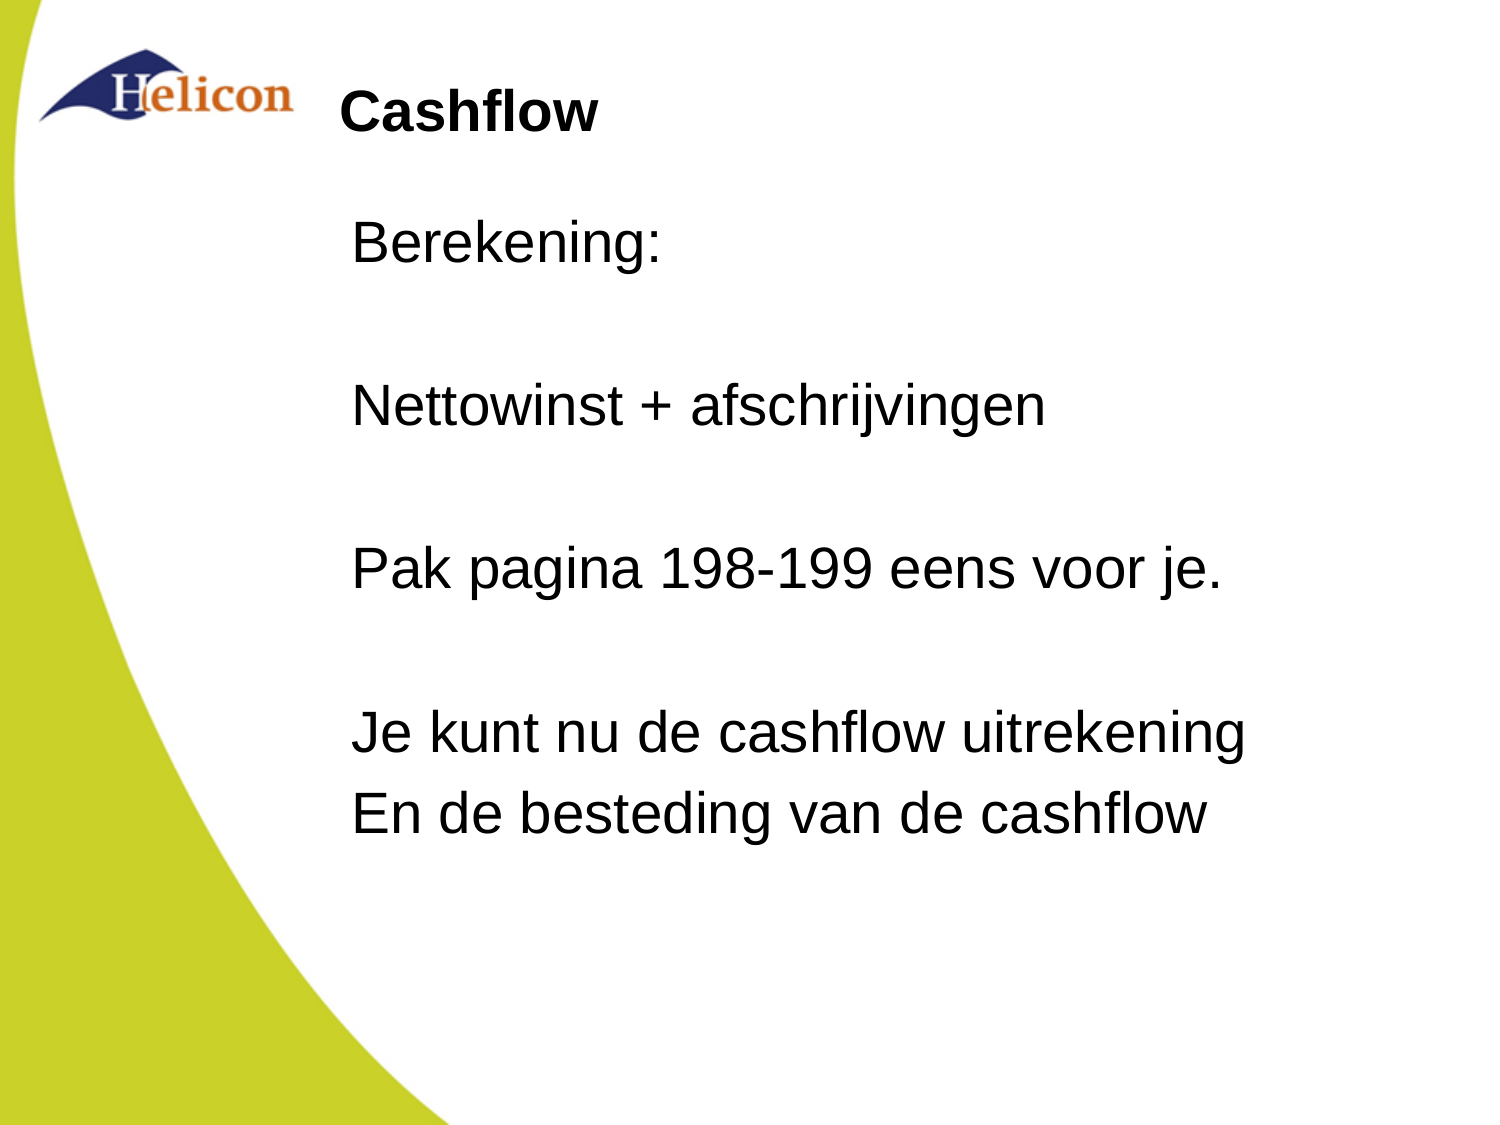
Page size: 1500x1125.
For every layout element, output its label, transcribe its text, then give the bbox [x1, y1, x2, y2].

title Cashflow [324, 54, 1415, 161]
picture [0, 0, 1500, 1125]
list Berekening: Nettowinst + afschrijvingen Pak pagina 198-199 eens voor je. Je kunt nu de cashflow uitrekening En de besteding van de cashflow [336, 196, 1425, 1005]
